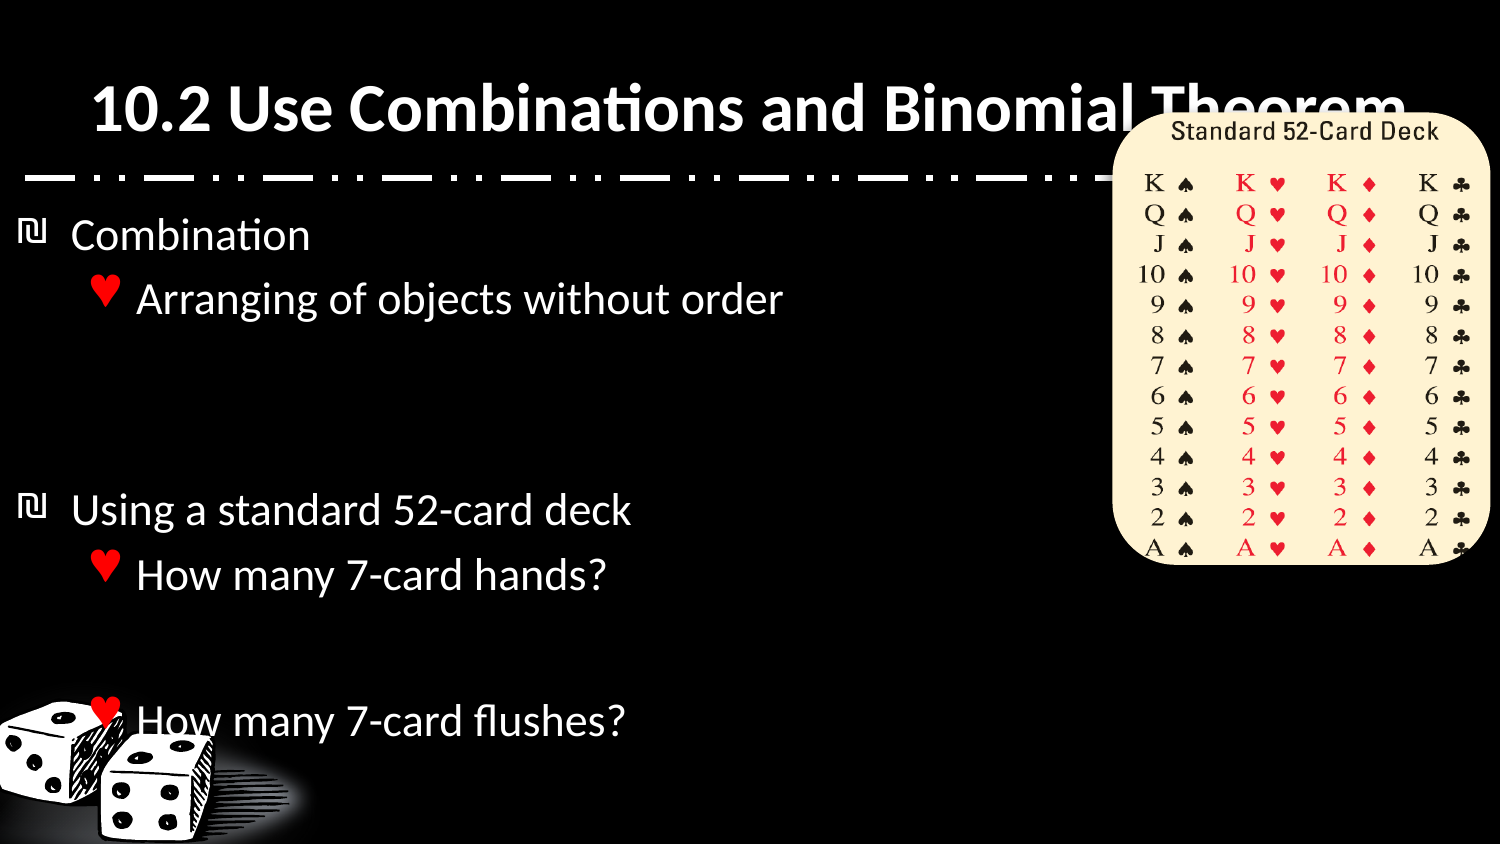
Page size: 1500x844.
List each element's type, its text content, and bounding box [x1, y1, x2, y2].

title 10.2 Use Combinations and Binomial Theorem [0, 33, 1500, 175]
picture [1112, 112, 1491, 566]
